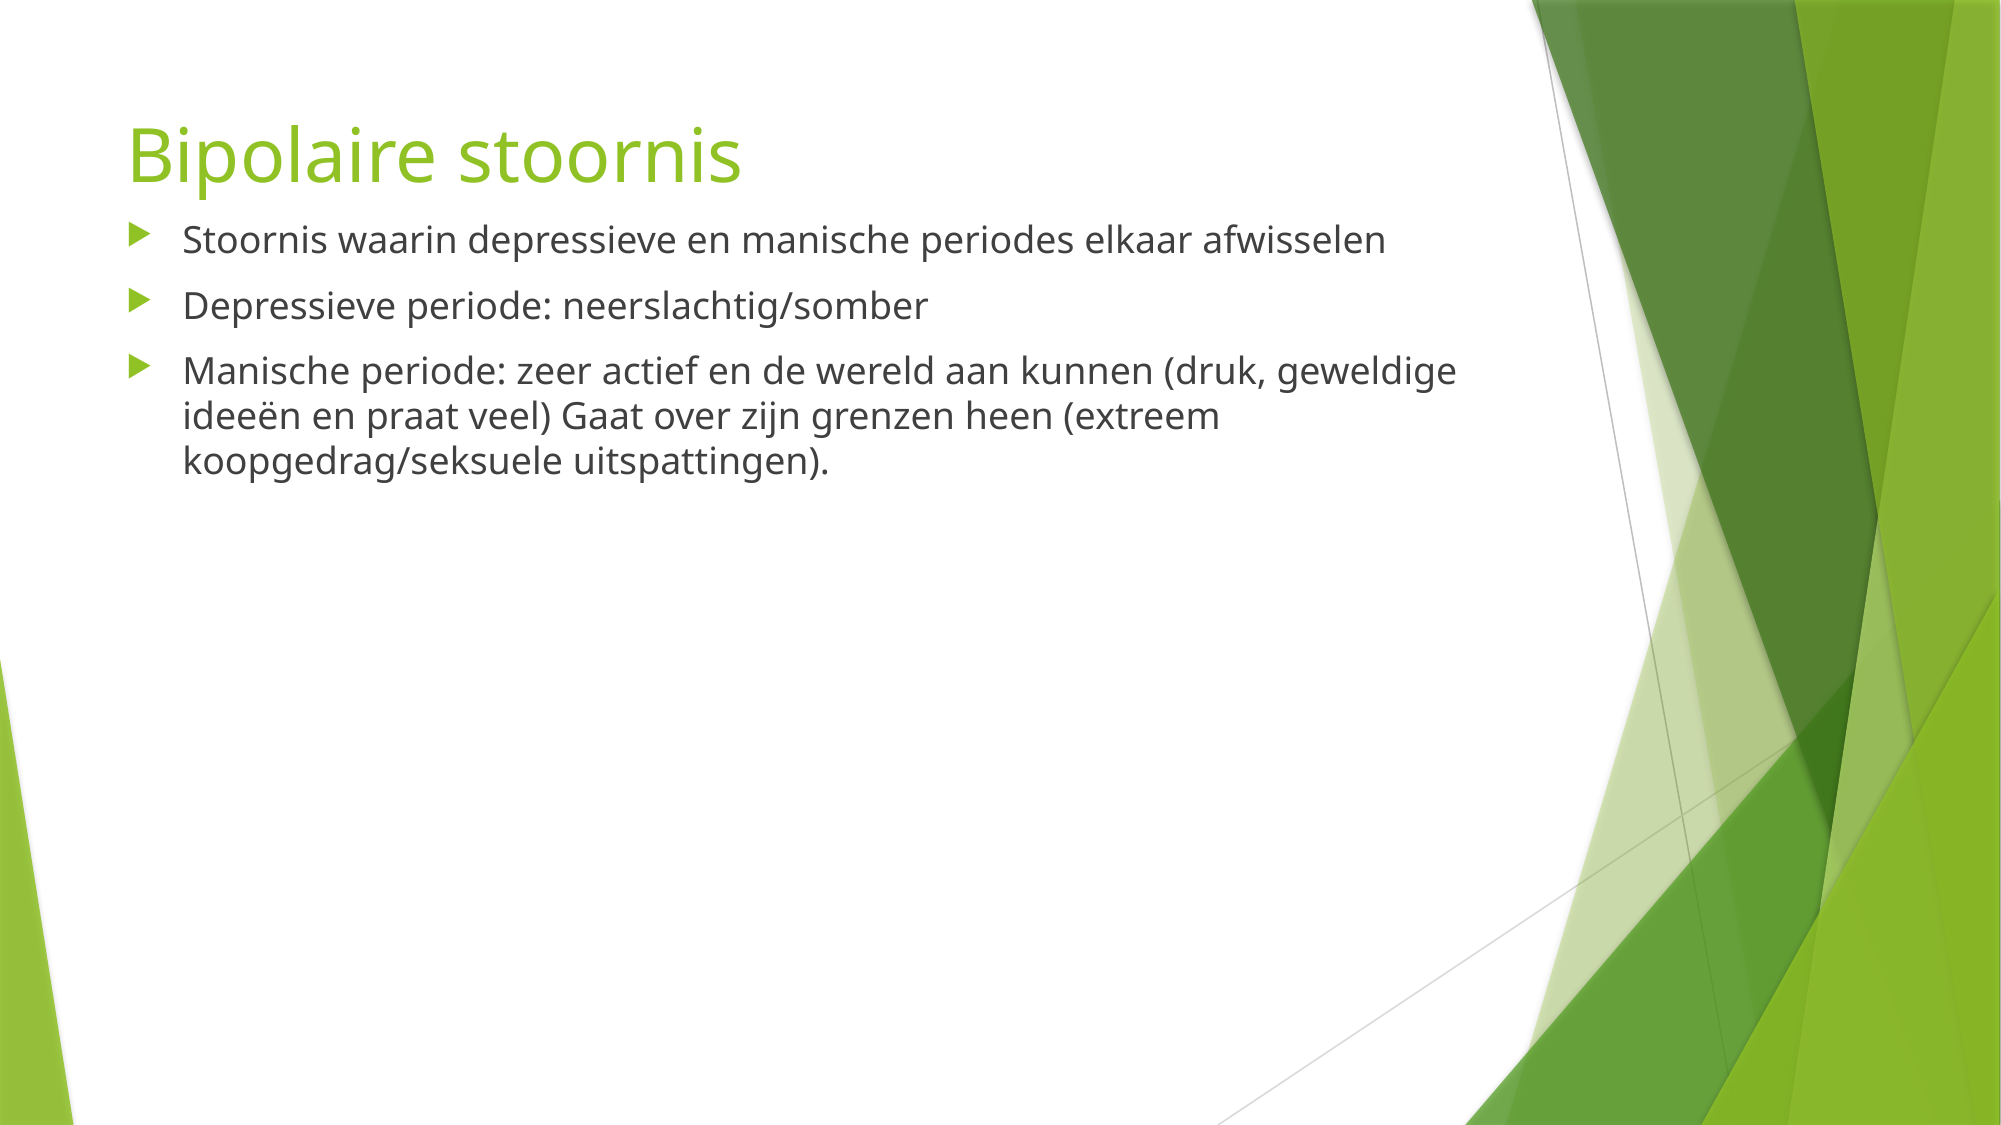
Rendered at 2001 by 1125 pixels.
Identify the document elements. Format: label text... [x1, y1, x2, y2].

list Stoornis waarin depressieve en manische periodes elkaar afwisselen Depressieve periode: neerslachtig/somber Manische periode: zeer actief en de wereld aan kunnen (druk, geweldige ideeën en praat veel) Gaat over zijn grenzen heen (extreem koopgedrag/seksuele uitspattingen). [111, 208, 1522, 845]
title Bipolaire stoornis [111, 99, 1522, 208]
